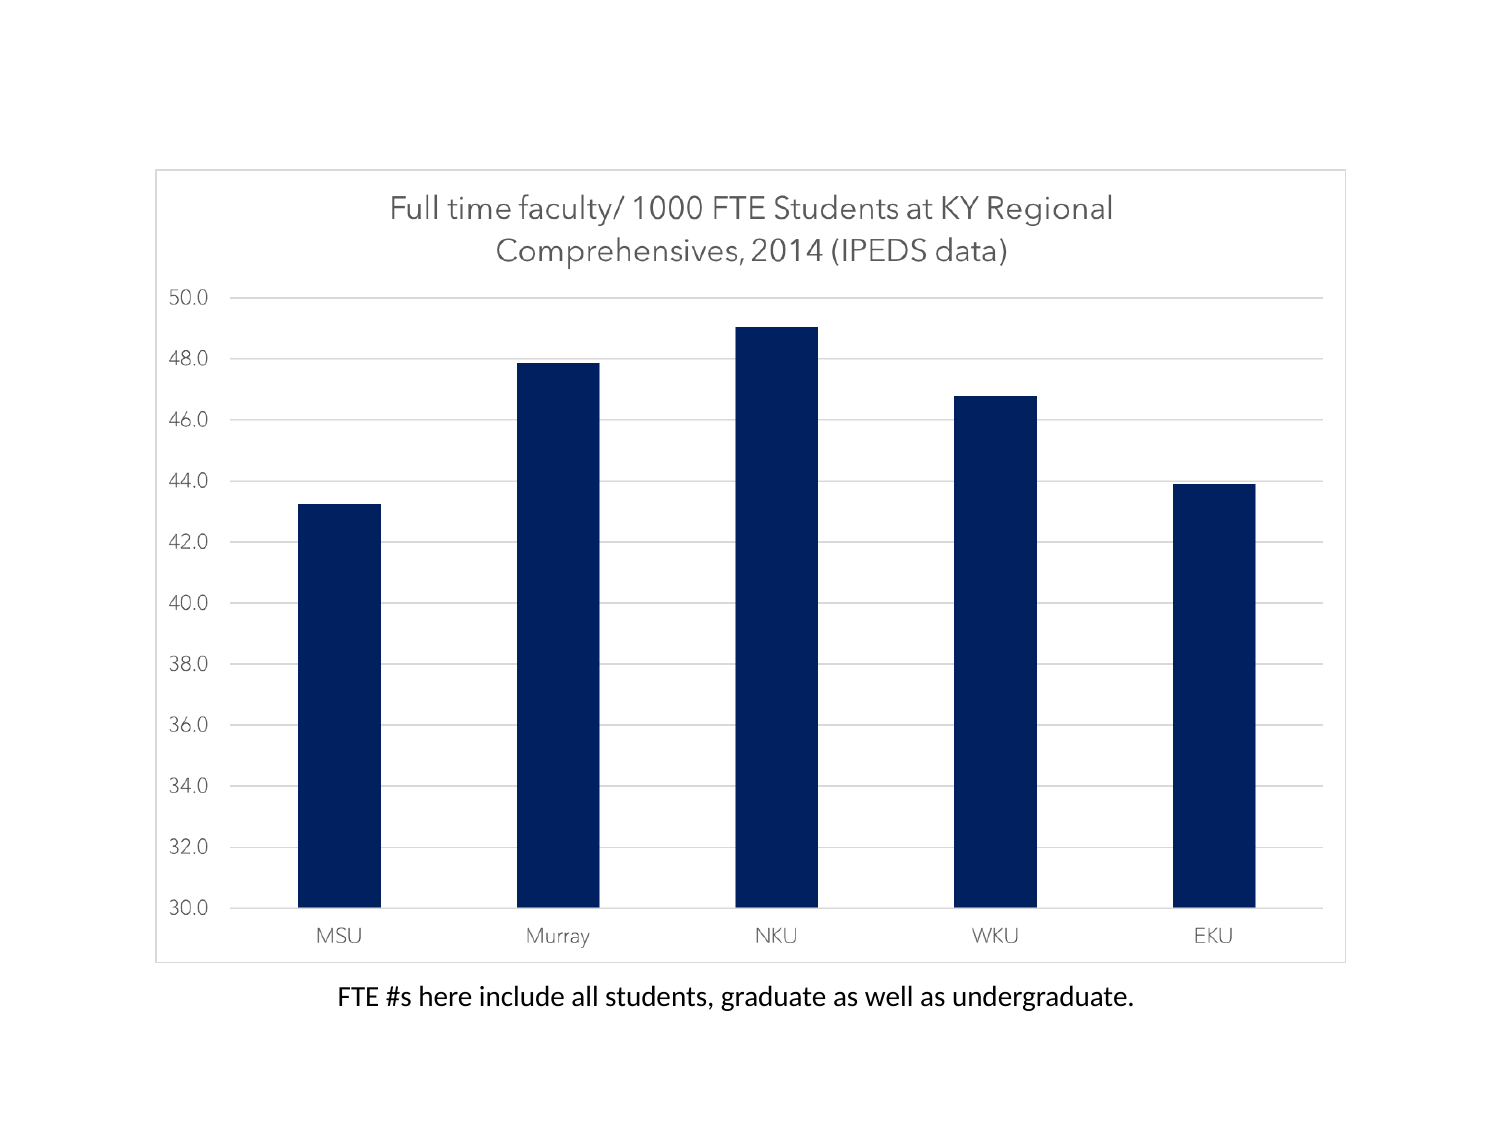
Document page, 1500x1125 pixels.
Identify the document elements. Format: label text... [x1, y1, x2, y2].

text_box FTE #s here include all students, graduate as well as undergraduate. [322, 971, 1248, 1020]
picture [155, 168, 1346, 963]
